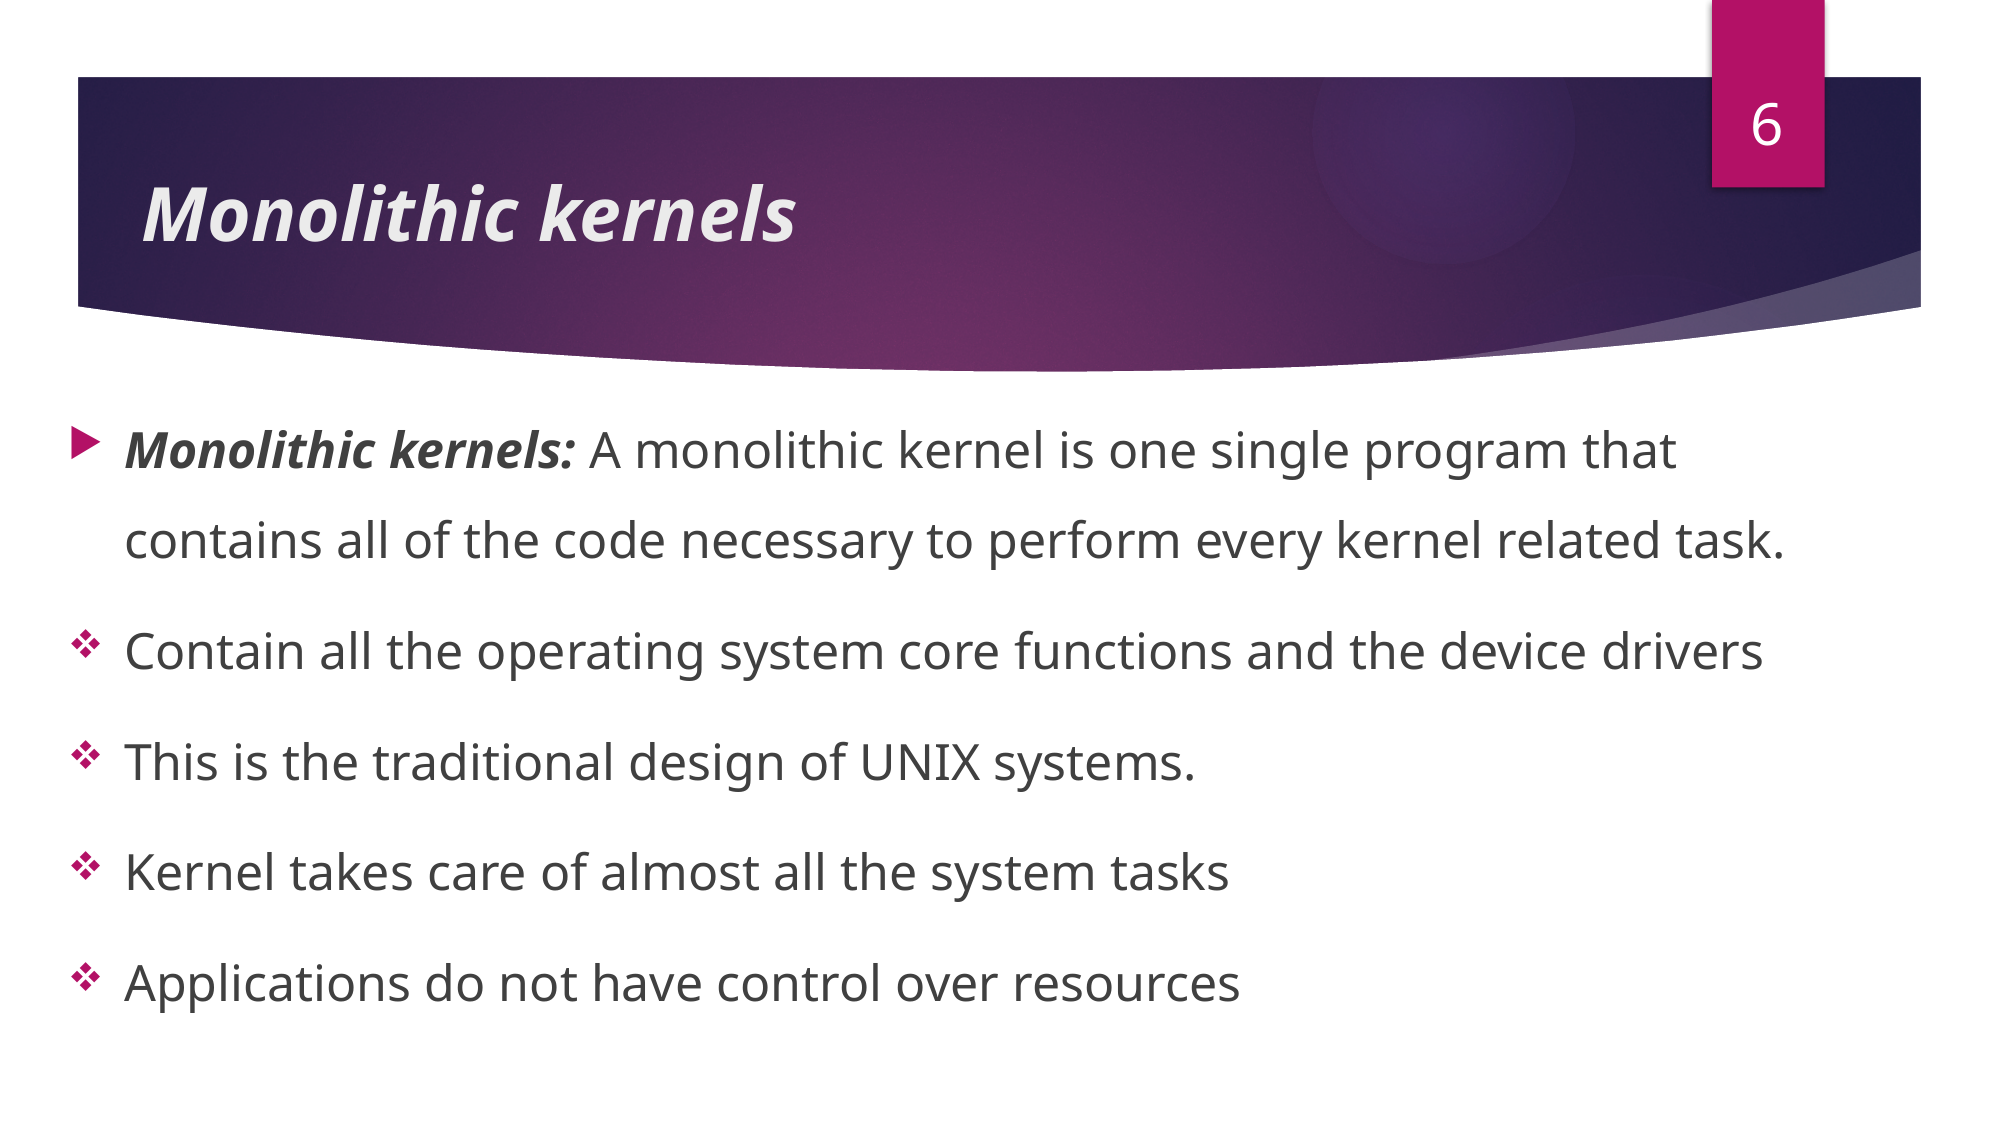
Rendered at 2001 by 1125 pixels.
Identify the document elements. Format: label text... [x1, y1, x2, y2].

title Monolithic kernels [126, 75, 1894, 348]
list Monolithic kernels: A monolithic kernel is one single program that contains all of the code necessary to perform every kernel related task. Contain all the operating system core functions and the device drivers This is the traditional design of UNIX systems. Kernel takes care of almost all the system tasks Applications do not have control over resources [52, 380, 1894, 1125]
slide_number 6 [1698, 48, 1836, 175]
